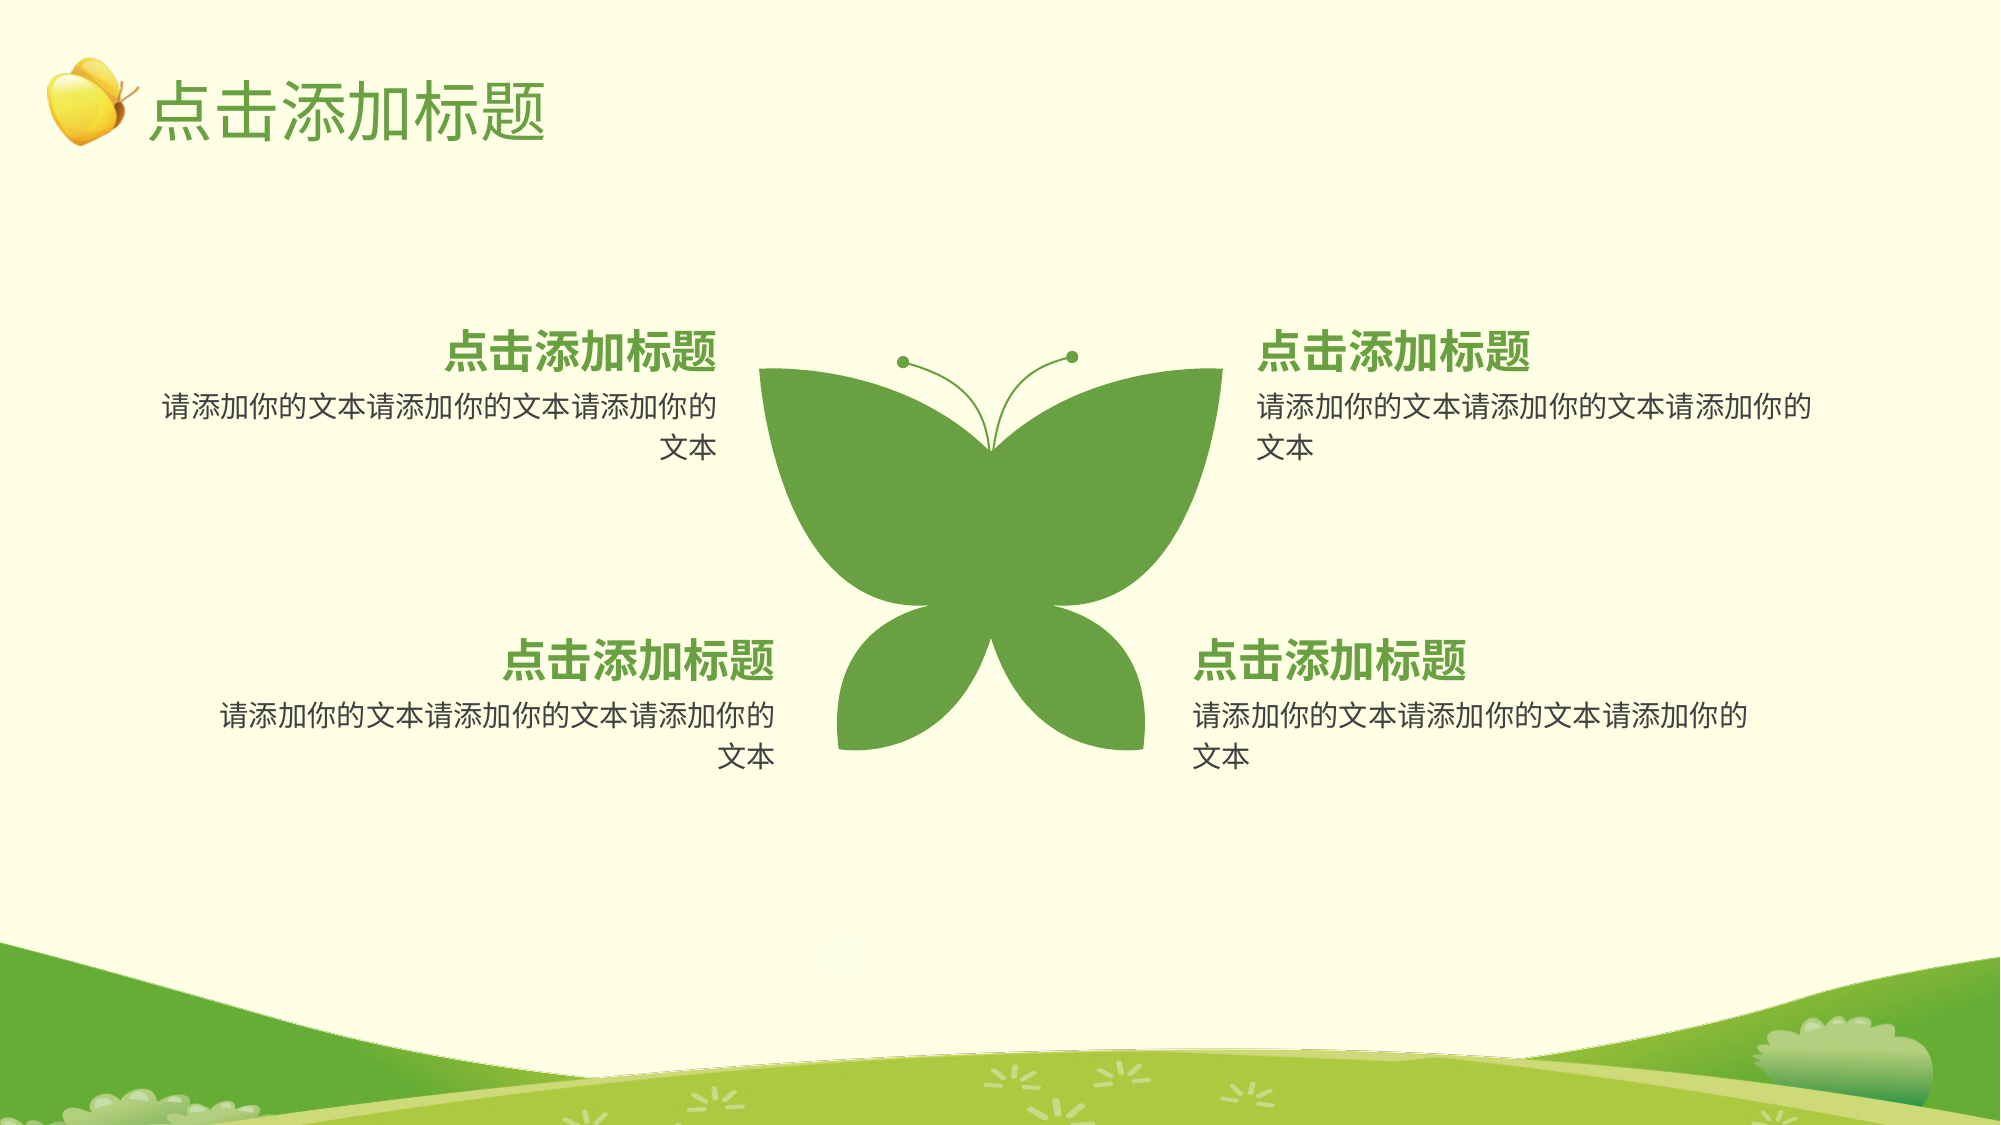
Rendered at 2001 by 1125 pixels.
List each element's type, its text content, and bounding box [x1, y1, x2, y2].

text_box 点击添加标题 [403, 315, 733, 373]
picture [30, 46, 156, 159]
text_box 请添加你的文本请添加你的文本请添加你的文本 [1177, 682, 1786, 782]
text_box 点击添加标题 [1241, 315, 1571, 373]
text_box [759, 356, 1223, 751]
text_box 请添加你的文本请添加你的文本请添加你的文本 [1241, 373, 1850, 473]
text_box 请添加你的文本请添加你的文本请添加你的文本 [124, 373, 733, 473]
text_box 点击添加标题 [461, 624, 759, 682]
picture [0, 915, 2000, 1125]
text_box 请添加你的文本请添加你的文本请添加你的文本 [182, 682, 791, 782]
text_box 点击添加标题 [1223, 624, 1507, 682]
text_box 点击添加标题 [156, 62, 563, 158]
